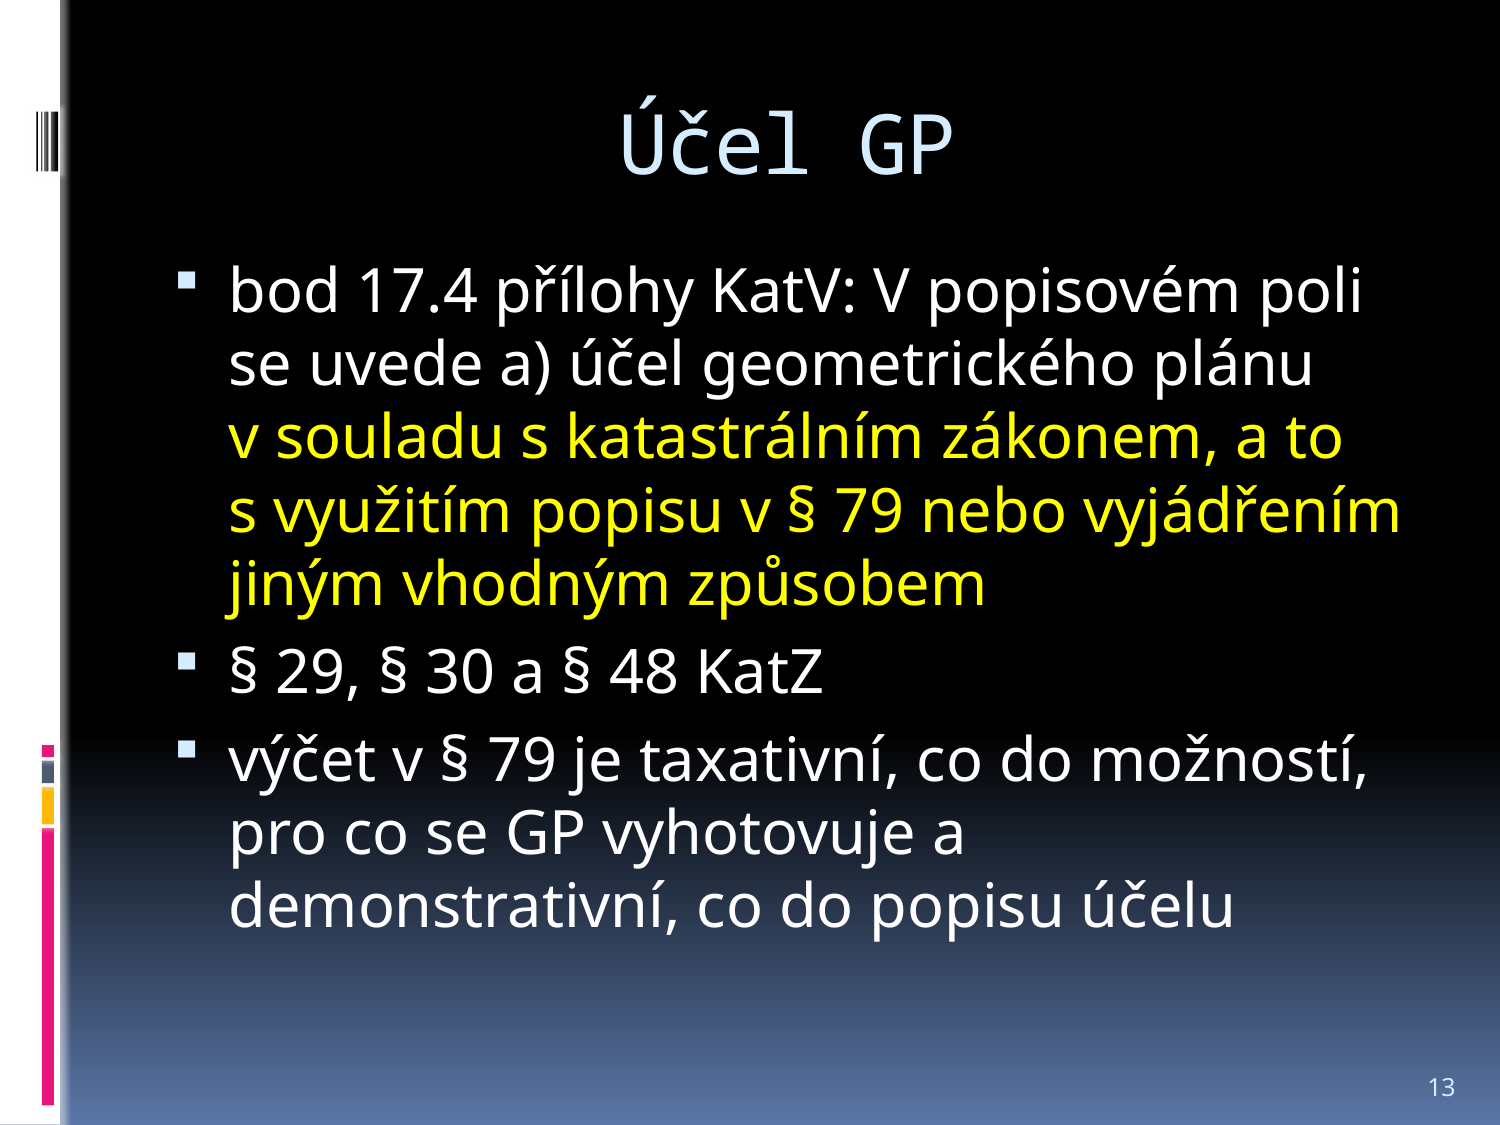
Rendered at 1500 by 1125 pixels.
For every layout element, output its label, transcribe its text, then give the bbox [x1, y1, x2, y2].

title Účel GP [150, 83, 1425, 234]
slide_number 13 [1412, 1052, 1488, 1113]
list bod 17.4 přílohy KatV: V popisovém poli se uvede a) účel geometrického plánu v souladu s katastrálním zákonem, a to s využitím popisu v § 79 nebo vyjádřením jiným vhodným způsobem § 29, § 30 a § 48 KatZ výčet v § 79 je taxativní, co do možností, pro co se GP vyhotovuje a demonstrativní, co do popisu účelu [147, 243, 1423, 949]
